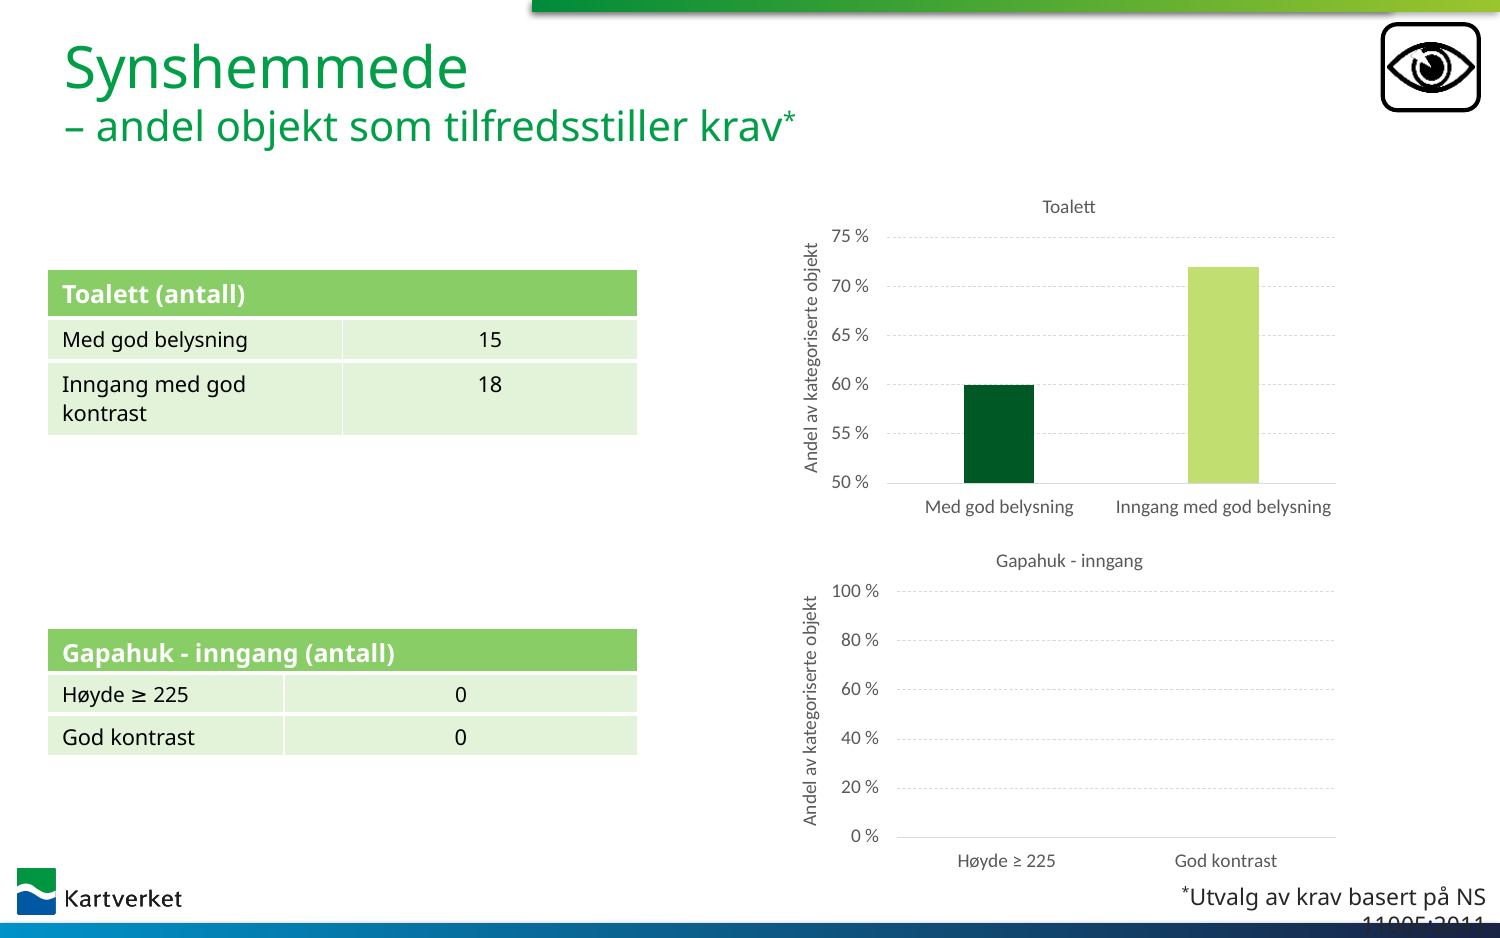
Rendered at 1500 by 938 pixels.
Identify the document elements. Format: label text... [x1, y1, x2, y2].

picture [791, 541, 1348, 880]
table_cell 18 [343, 363, 637, 435]
text_box *Utvalg av krav basert på NS 11005:2011 [1068, 873, 1500, 938]
table_cell Høyde ≥ 225 [48, 675, 283, 712]
table_cell Med god belysning [48, 320, 342, 359]
table_cell Inngang med god kontrast [48, 363, 342, 435]
table_header Gapahuk - inngang (antall) [48, 629, 637, 671]
table_cell God kontrast [48, 716, 283, 755]
table_cell 0 [285, 716, 637, 755]
picture [791, 187, 1348, 526]
table_cell 15 [343, 320, 637, 359]
text_box Synshemmede – andel objekt som tilfredsstiller krav* [49, 24, 1431, 158]
table_cell 0 [285, 675, 637, 712]
table_header Toalett (antall) [48, 270, 637, 316]
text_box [1382, 24, 1480, 111]
